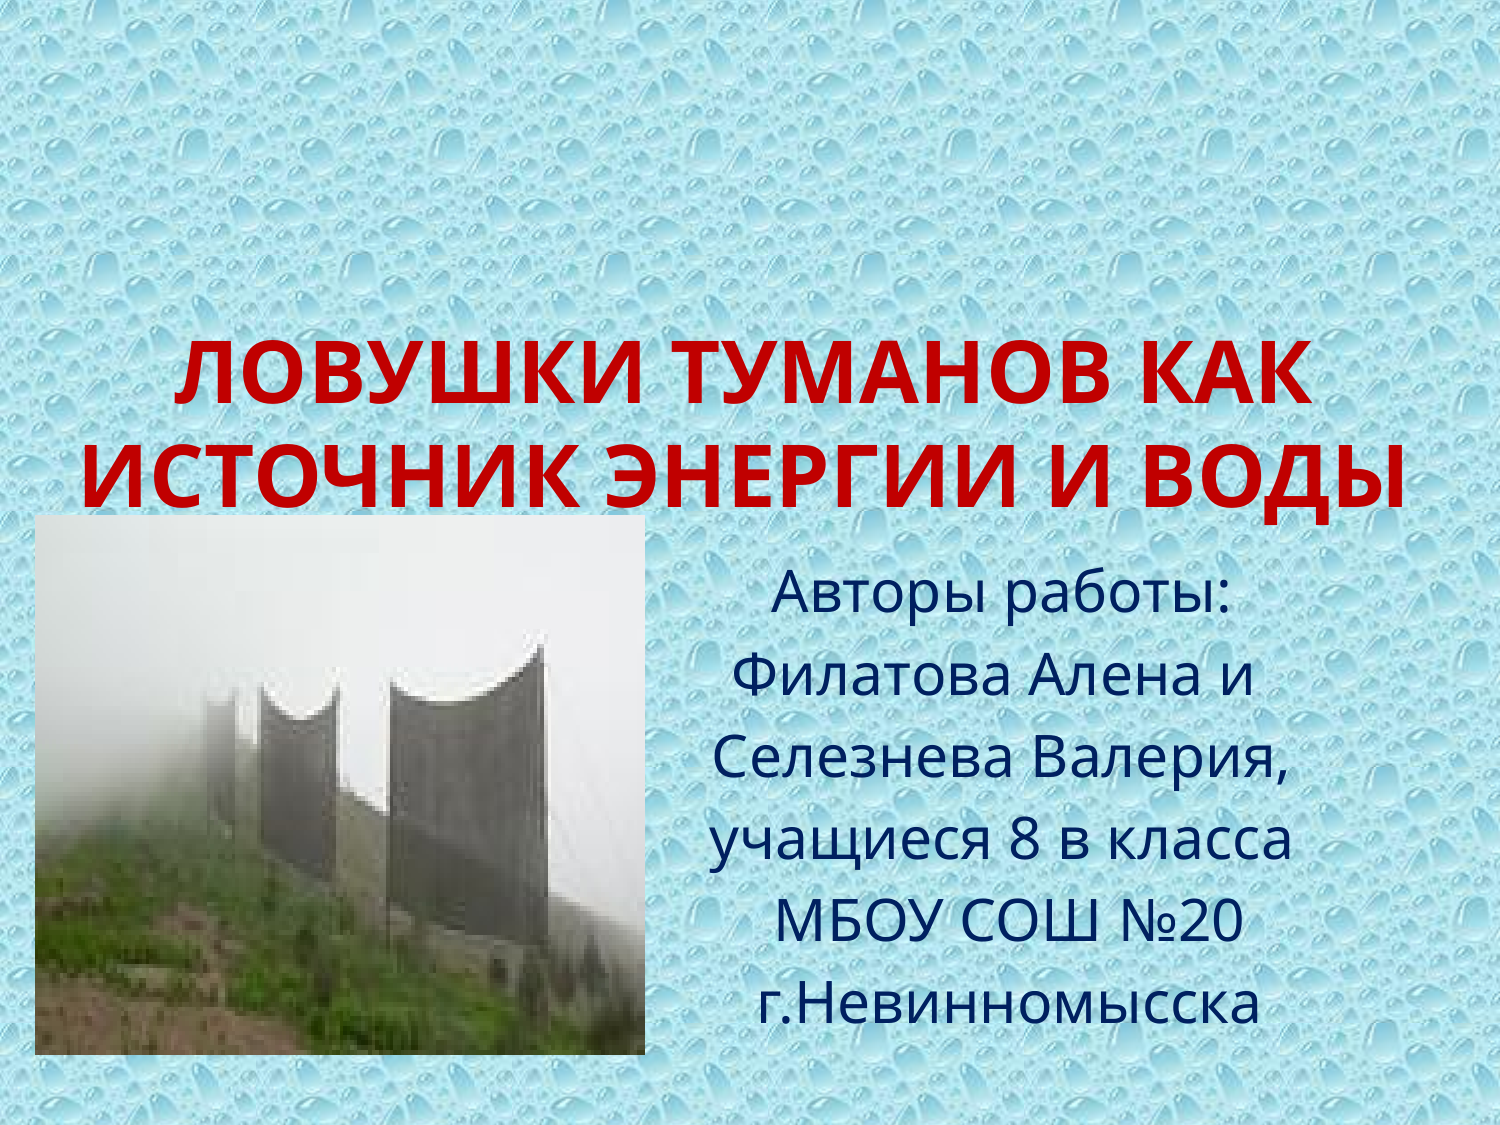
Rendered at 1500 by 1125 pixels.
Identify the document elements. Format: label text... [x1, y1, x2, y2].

picture [0, 0, 1500, 1125]
title Ловушки туманов как источник энергии и воды [69, 224, 1420, 525]
subtitle Авторы работы: Филатова Алена и Селезнева Валерия, учащиеся 8 в класса МБОУ СОШ №20 г.Невинномысска [691, 546, 1313, 1067]
